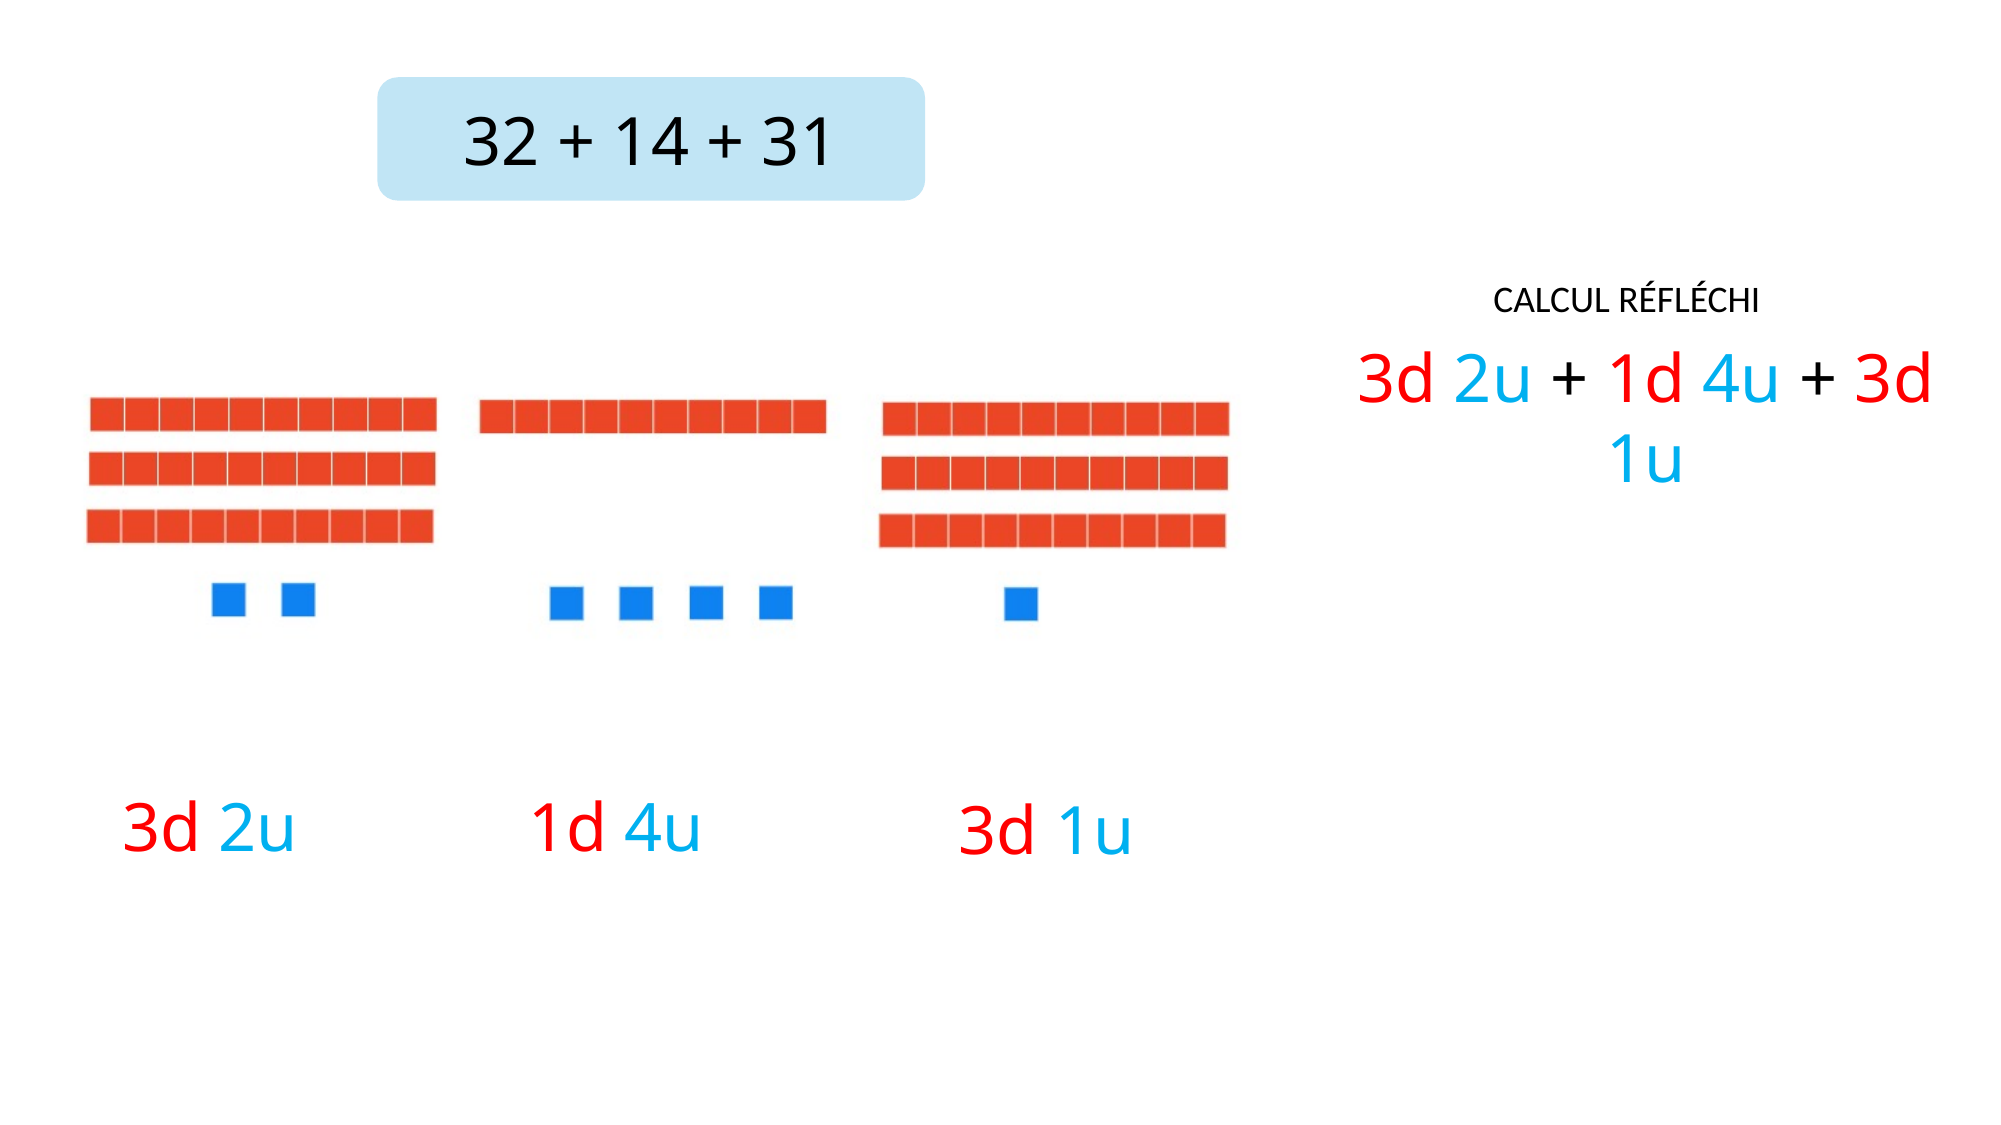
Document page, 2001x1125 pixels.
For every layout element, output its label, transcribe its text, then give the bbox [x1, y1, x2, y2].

text_box 32 + 14 + 31 [375, 75, 927, 203]
picture [17, 328, 1299, 691]
text_box 3d 2u [107, 777, 440, 872]
text_box 1d 4u [460, 777, 755, 872]
text_box CALCUL RÉFLÉCHI [1478, 268, 1786, 328]
text_box 3d 1u [899, 780, 1194, 875]
text_box 3d 2u + 1d 4u + 3d 1u [1319, 328, 1973, 504]
